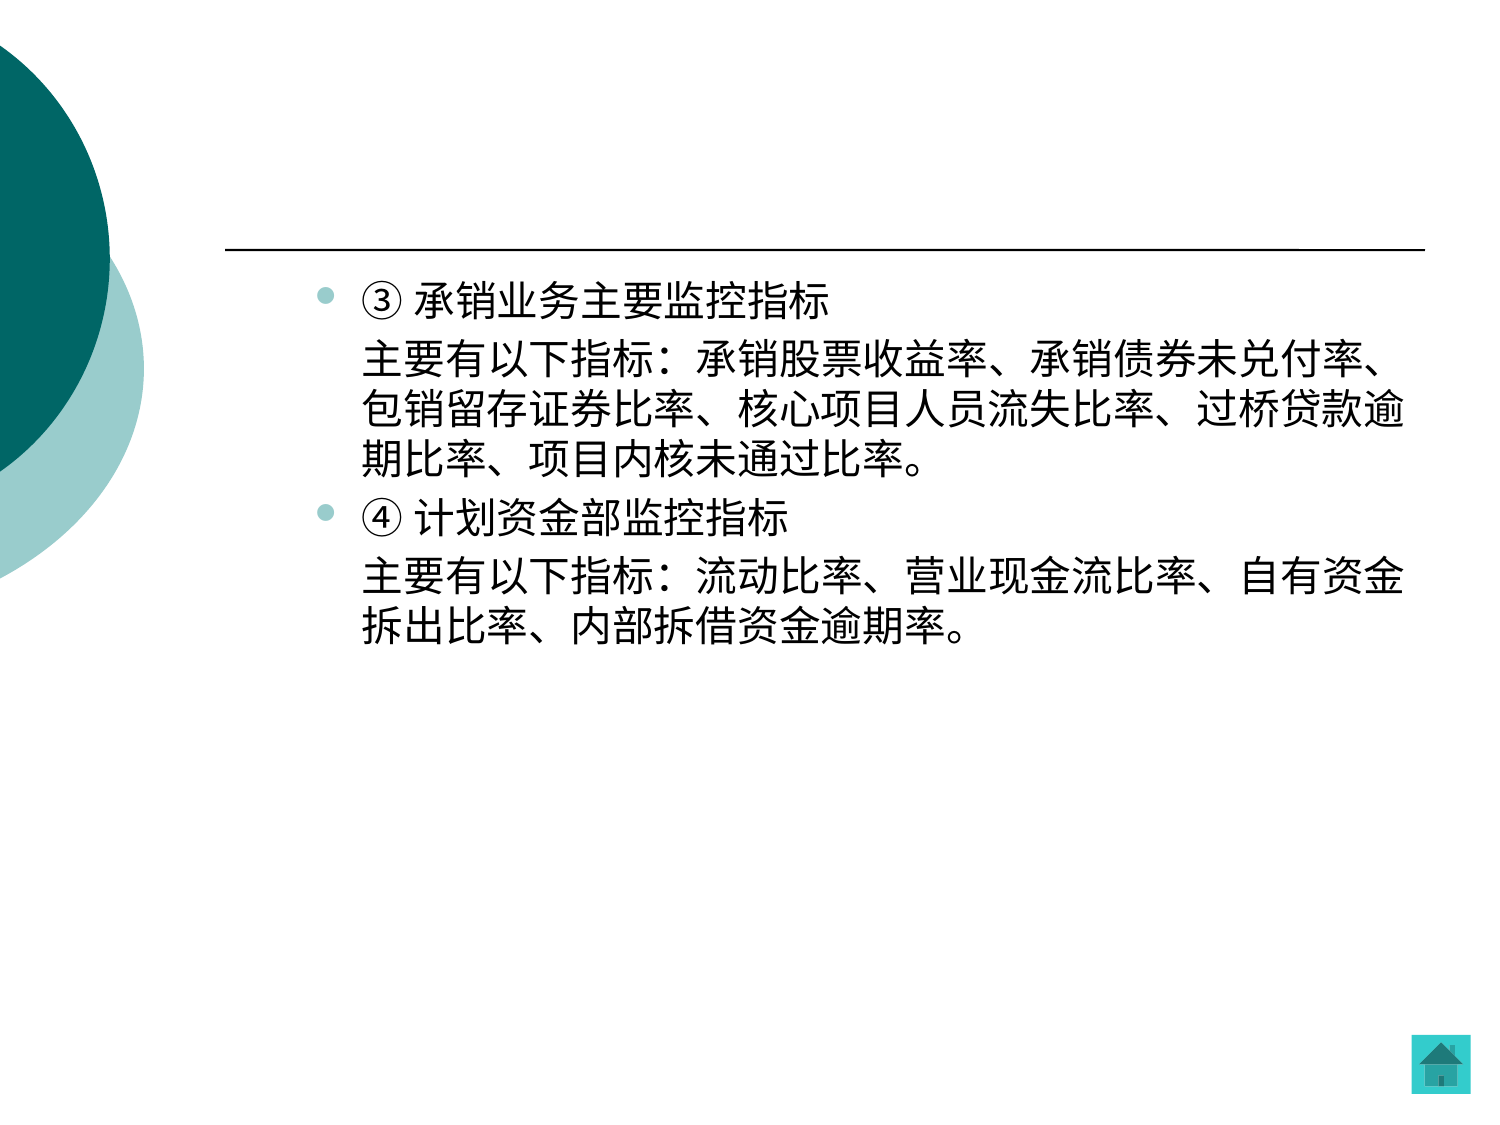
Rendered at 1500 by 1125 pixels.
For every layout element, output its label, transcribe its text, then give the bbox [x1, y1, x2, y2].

text_box [1411, 1034, 1471, 1094]
list ③承销业务主要监控指标 主要有以下指标：承销股票收益率、承销债券未兑付率、包销留存证券比率、核心项目人员流失比率、过桥贷款逾期比率、项目内核未通过比率。 ④计划资金部监控指标 主要有以下指标：流动比率、营业现金流比率、自有资金拆出比率、内部拆借资金逾期率。 [224, 266, 1425, 943]
